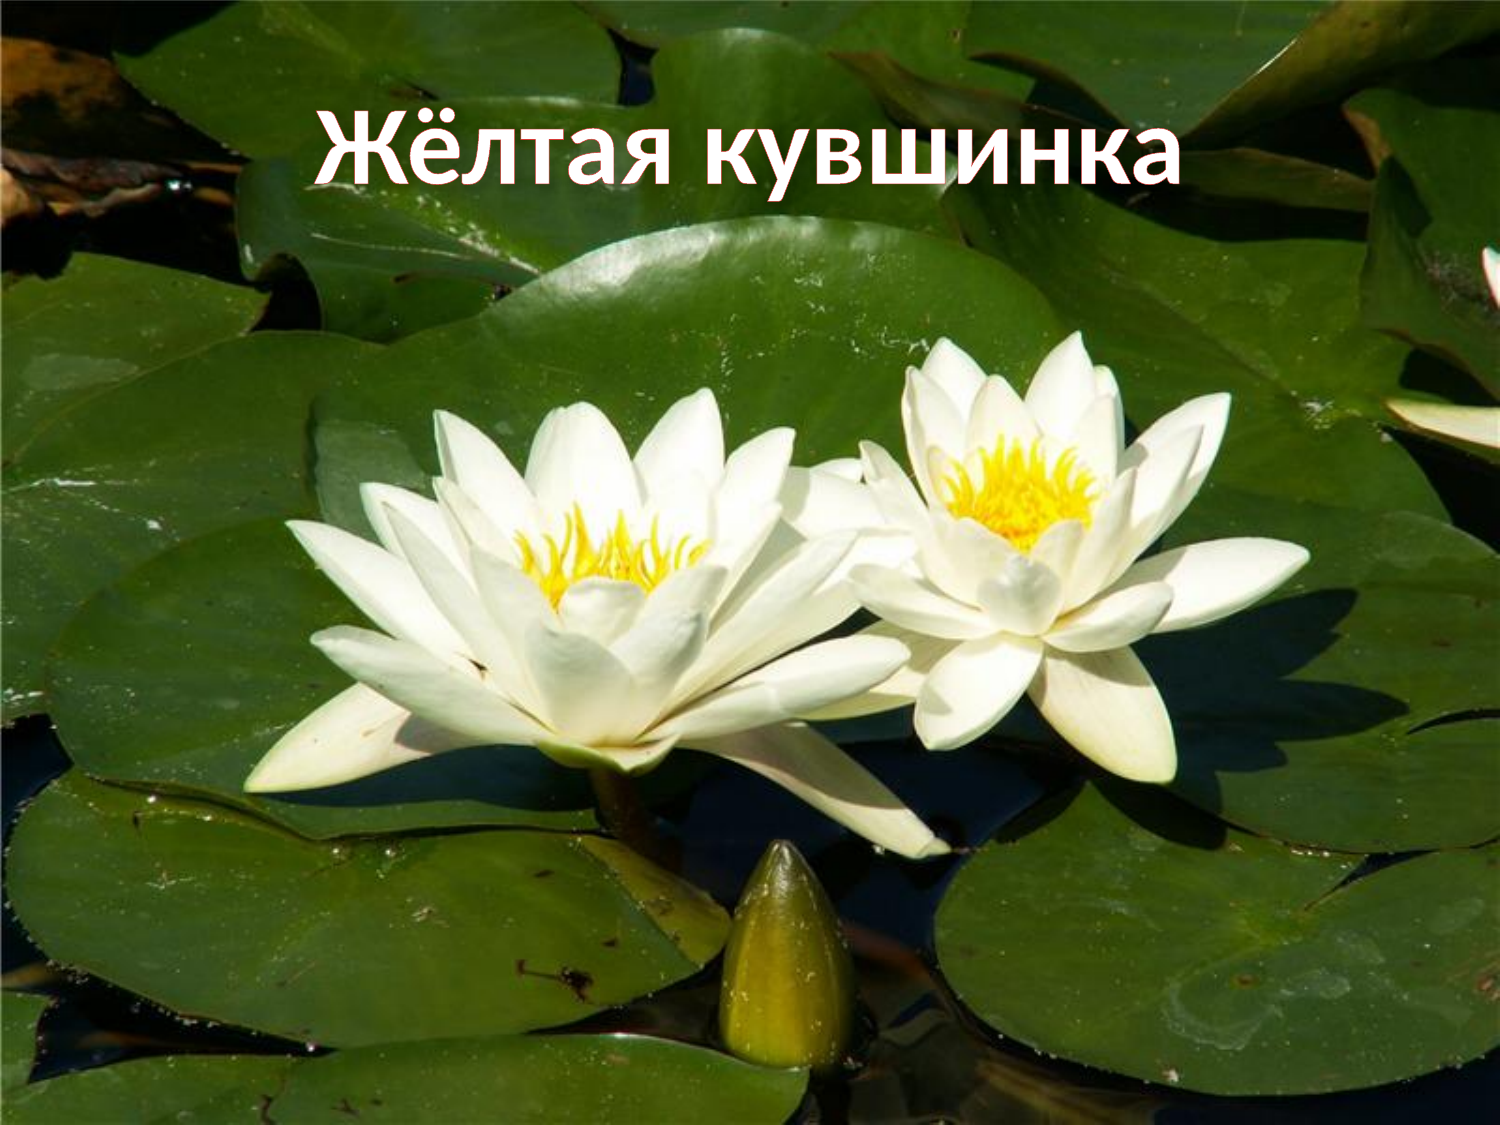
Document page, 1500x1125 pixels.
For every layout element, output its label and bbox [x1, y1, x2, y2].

list [0, 0, 1500, 1125]
